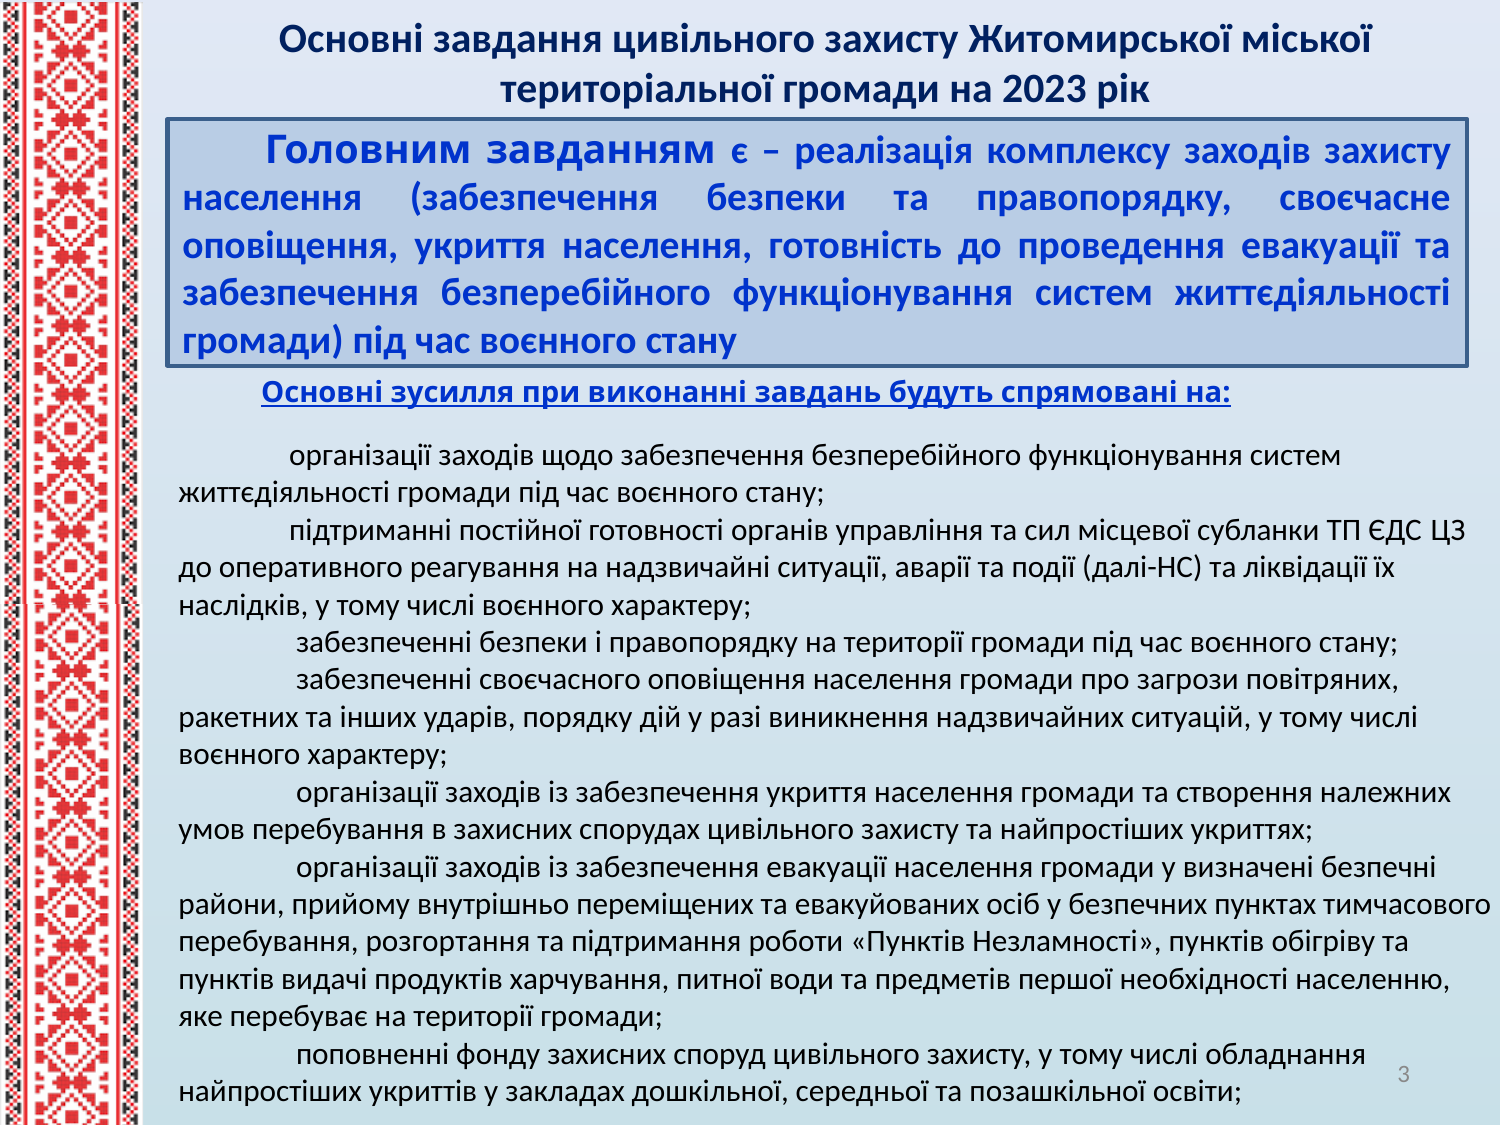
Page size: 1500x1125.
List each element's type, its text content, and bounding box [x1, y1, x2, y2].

text_box Основні завдання цивільного захисту Житомирської міської територіальної громади на 2023 рік [150, 2, 1500, 118]
text_box Головним завданням є – реалізація комплексу заходів захисту населення (забезпечення безпеки та правопорядку, своєчасне оповіщення, укриття населення, готовність до проведення евакуації та забезпечення безперебійного функціонування систем життєдіяльності громади) під час воєнного стану [165, 117, 1469, 365]
text_box Основні зусилля при виконанні завдань будуть спрямовані на: організації заходів щодо забезпечення безперебійного функціонування систем життєдіяльності громади під час воєнного стану; підтриманні постійної готовності органів управління та сил місцевої субланки ТП ЄДС ЦЗ до оперативного реагування на надзвичайні ситуації, аварії та події (далі-НС) та ліквідації їх наслідків, у тому числі воєнного характеру; забезпеченні безпеки і правопорядку на території громади під час воєнного стану; забезпеченні своєчасного оповіщення населення громади про загрози повітряних, ракетних та інших ударів, порядку дій у разі виникнення надзвичайних ситуацій, у тому числі воєнного характеру; організації заходів із забезпечення укриття населення громади та створення належних умов перебування в захисних спорудах цивільного захисту та найпростіших укриттях; організації заходів із забезпечення евакуації населення громади у визначені безпечні райони, прийому внутрішньо переміщених та евакуйованих осіб у безпечних пунктах тимчасового перебування, розгортання та підтримання роботи «Пунктів Незламності», пунктів обігріву та пунктів видачі продуктів харчування, питної води та предметів першої необхідності населенню, яке перебуває на території громади; поповненні фонду захисних споруд цивільного захисту, у тому числі обладнання найпростіших укриттів у закладах дошкільної, середньої та позашкільної освіти; [163, 365, 1500, 1116]
picture [0, 1, 144, 1125]
